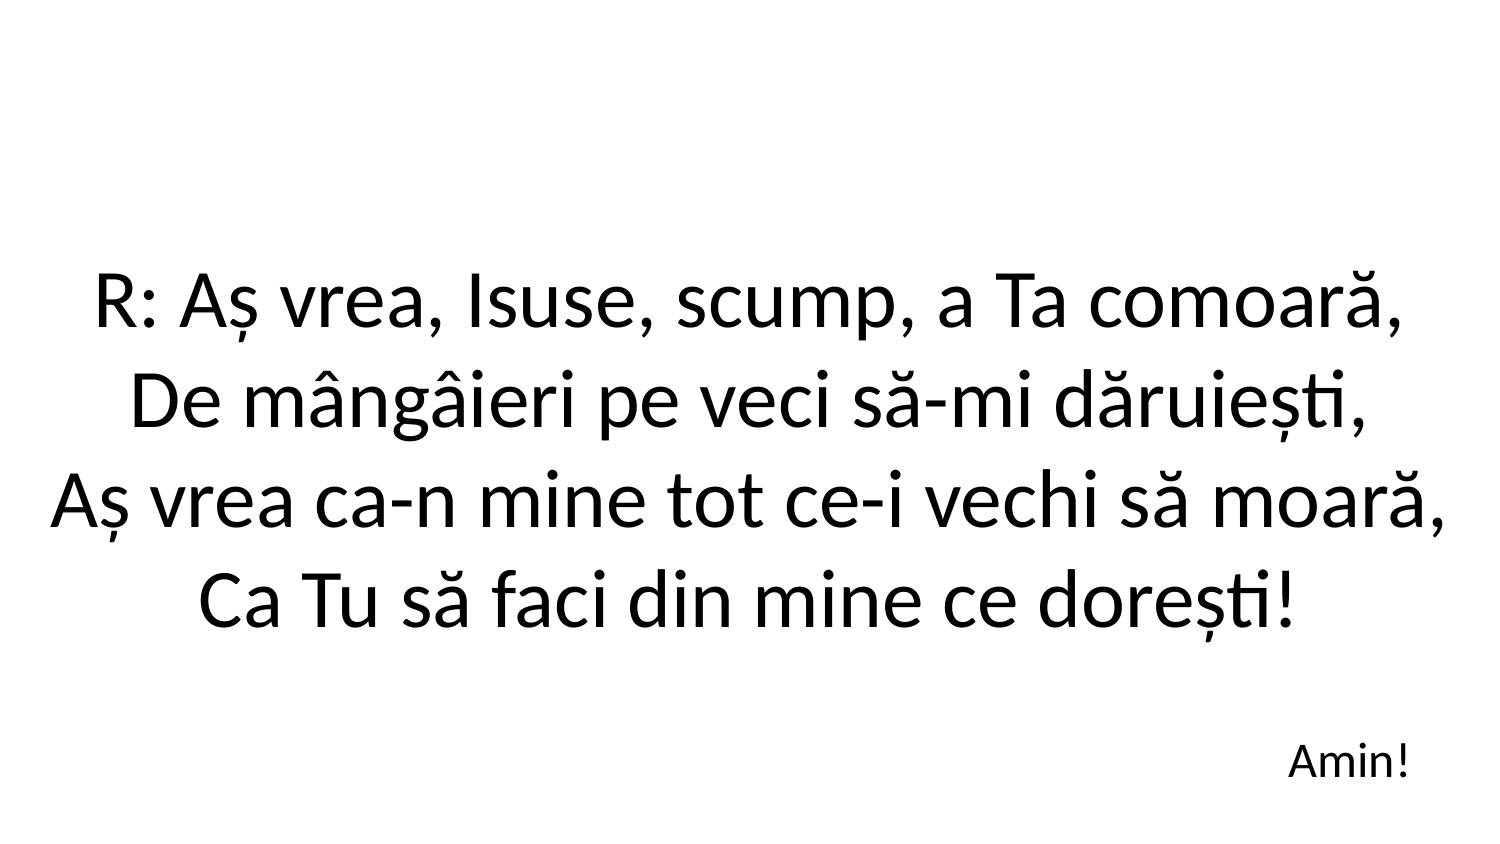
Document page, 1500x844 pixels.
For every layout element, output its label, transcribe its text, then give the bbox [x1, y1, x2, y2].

text_box Amin! [1273, 674, 1427, 795]
text_box R: Aș vrea, Isuse, scump, a Ta comoară, De mângâieri pe veci să-mi dăruiești, Aș vrea ca-n mine tot ce-i vechi să moară, Ca Tu să faci din mine ce dorești! [35, 192, 1465, 652]
